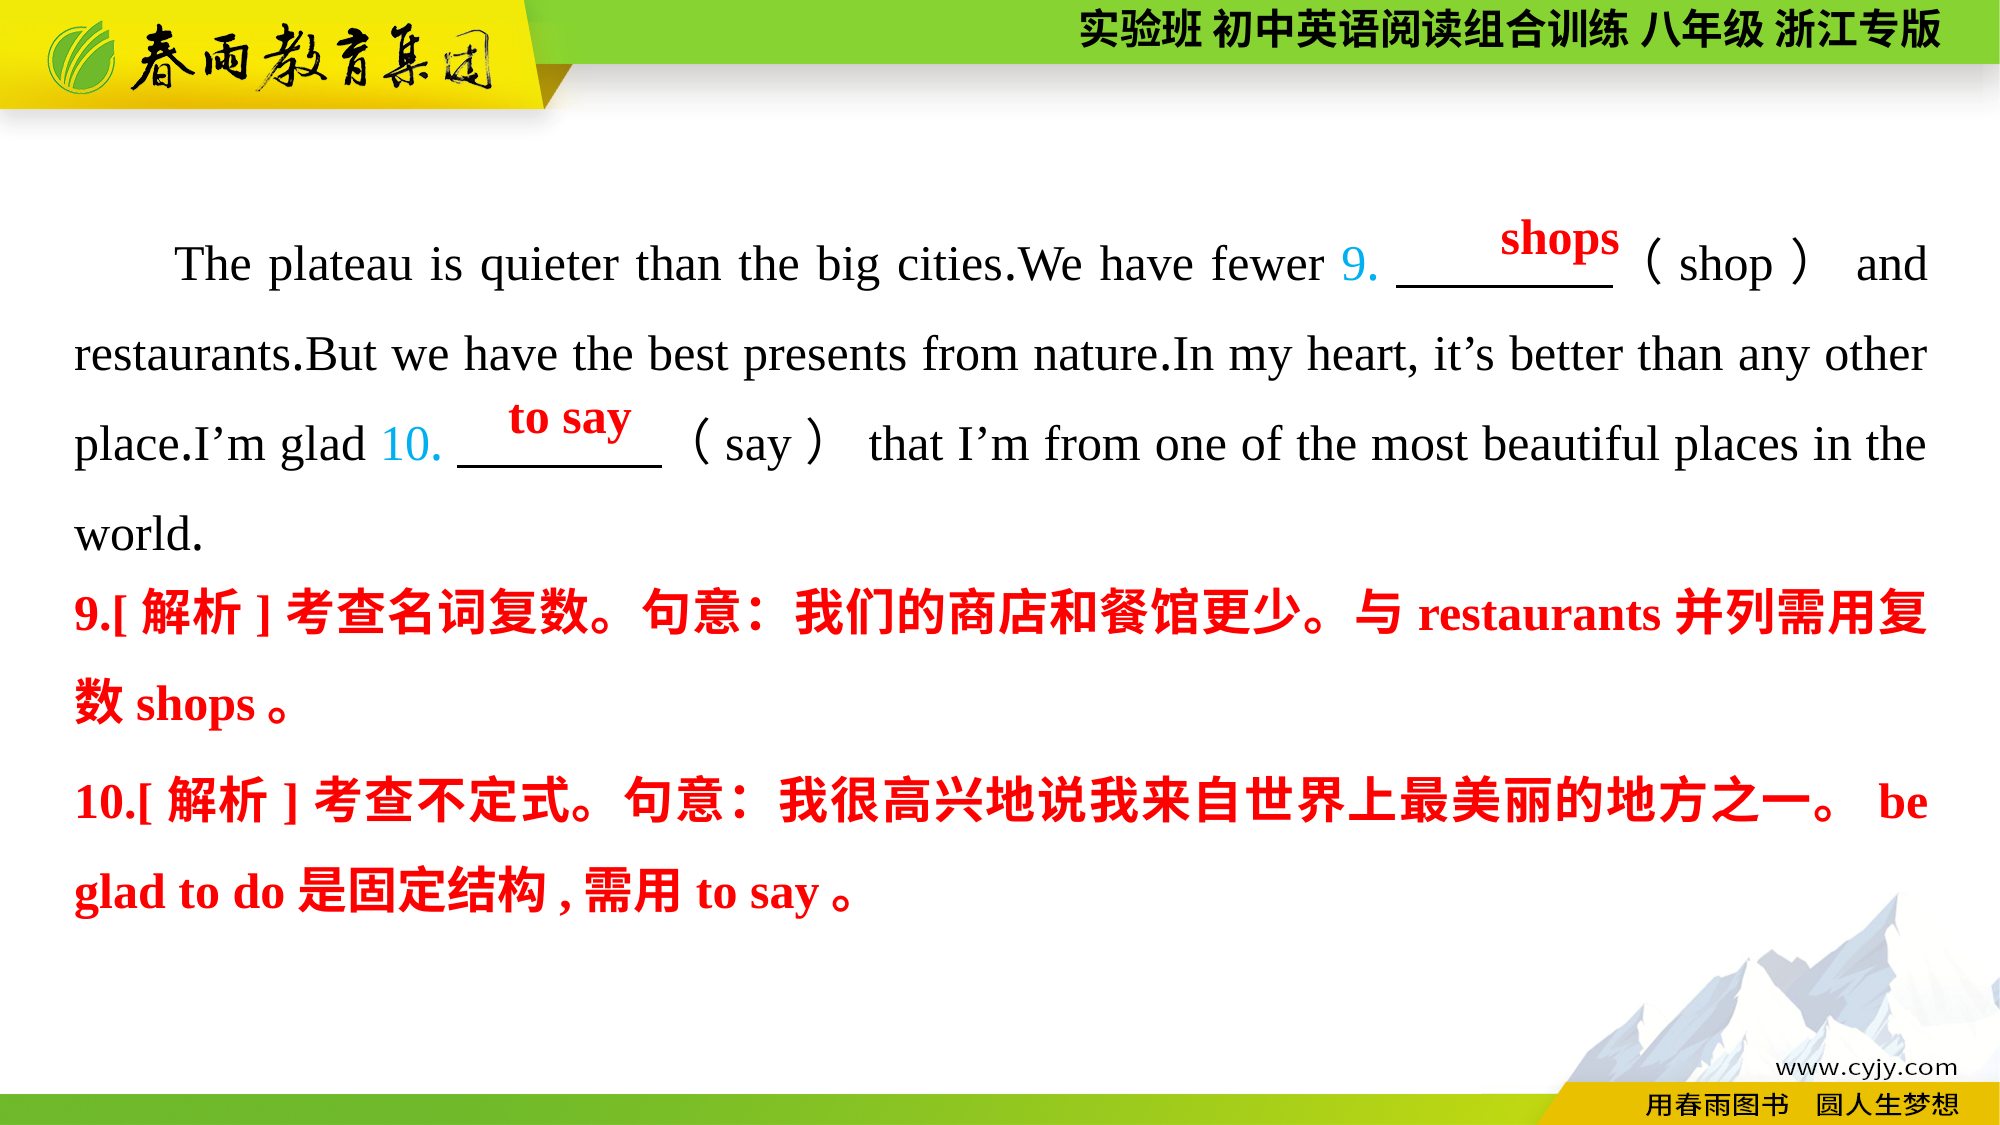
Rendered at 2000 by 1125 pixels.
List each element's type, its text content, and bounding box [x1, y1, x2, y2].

list The plateau is quieter than the big cities.We have fewer 9. （shop）and restaurants.But we have the best presents from nature.In my heart, it’s better than any other place.I’m glad 10. （say）that I’m from one of the most beautiful places in the world. [59, 193, 1944, 542]
text_box 9.[解析]考查名词复数。句意：我们的商店和餐馆更少。与restaurants并列需用复数shops。 [59, 542, 1944, 731]
text_box to say [480, 376, 647, 452]
text_box 10.[解析]考查不定式。句意：我很高兴地说我来自世界上最美丽的地方之一。be glad to do是固定结构,需用to say。 [59, 731, 1944, 927]
text_box shops [1473, 197, 1636, 273]
picture [0, 0, 2000, 1125]
